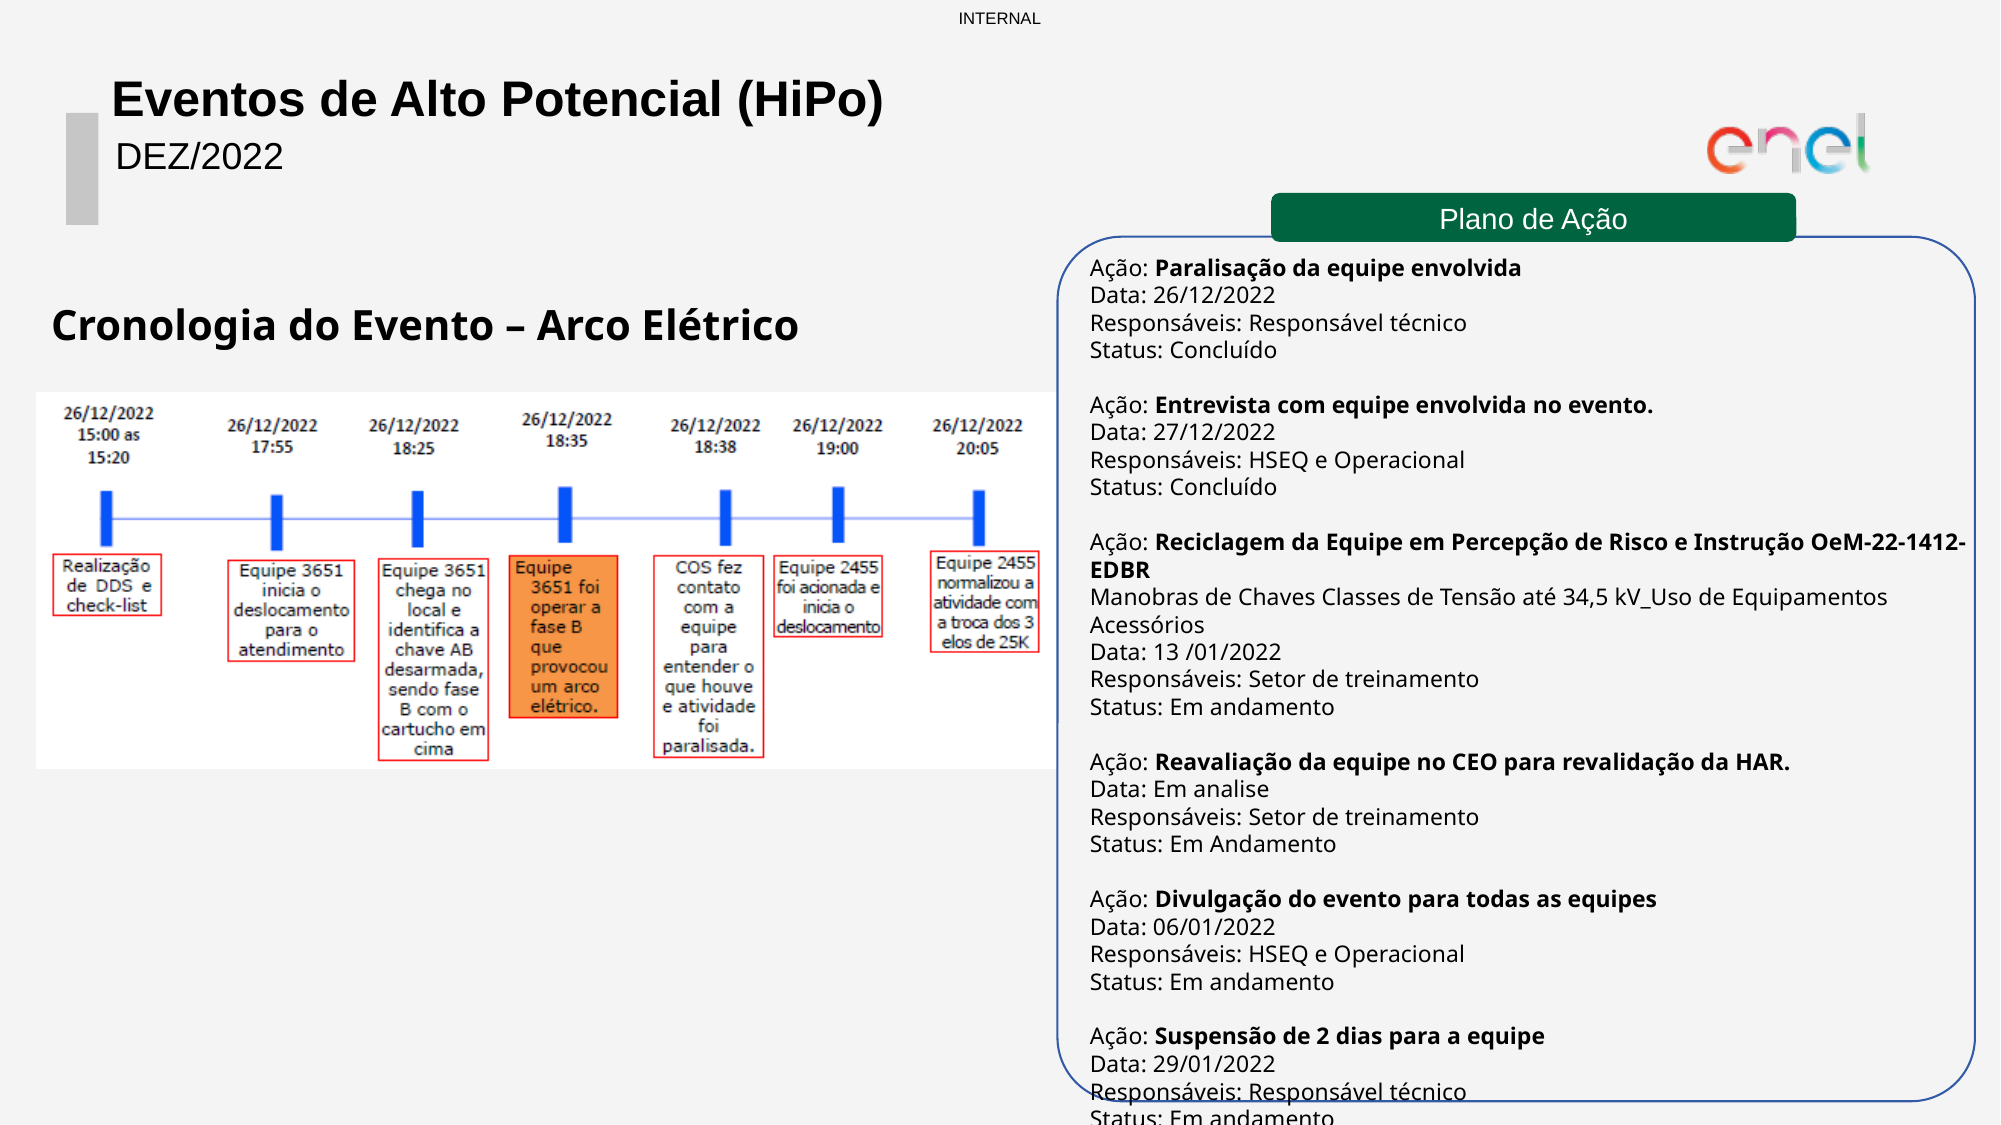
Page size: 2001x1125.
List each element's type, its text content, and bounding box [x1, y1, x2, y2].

text_box Cronologia do Evento – Arco Elétrico [36, 291, 1037, 356]
text_box [1087, 235, 1945, 245]
picture [1707, 113, 1871, 174]
text_box Ação: Paralisação da equipe envolvida Data: 26/12/2022 Responsáveis: Responsável técnico Status: Concluído Ação: Entrevista com equipe envolvida no evento. Data: 27/12/2022 Responsáveis: HSEQ e Operacional Status: Concluído Ação: Reciclagem da Equipe em Percepção de Risco e Instrução OeM-22-1412-EDBR Manobras de Chaves Classes de Tensão até 34,5 kV_Uso de Equipamentos Acessórios Data: 13 /01/2022 Responsáveis: Setor de treinamento Status: Em andamento Ação: Reavaliação da equipe no CEO para revalidação da HAR. Data: Em analise Responsáveis: Setor de treinamento Status: Em Andamento Ação: Divulgação do evento para todas as equipes Data: 06/01/2022 Responsáveis: HSEQ e Operacional Status: Em andamento Ação: Suspensão de 2 dias para a equipe Data: 29/01/2022 Responsáveis: Responsável técnico Status: Em andamento [1075, 245, 1993, 1125]
text_box Eventos de Alto Potencial (HiPo) [96, 59, 1462, 140]
text_box Plano de Ação [1270, 191, 1798, 243]
picture [36, 392, 1058, 769]
list DEZ/2022 [115, 132, 837, 178]
text_box [1056, 255, 1075, 1083]
